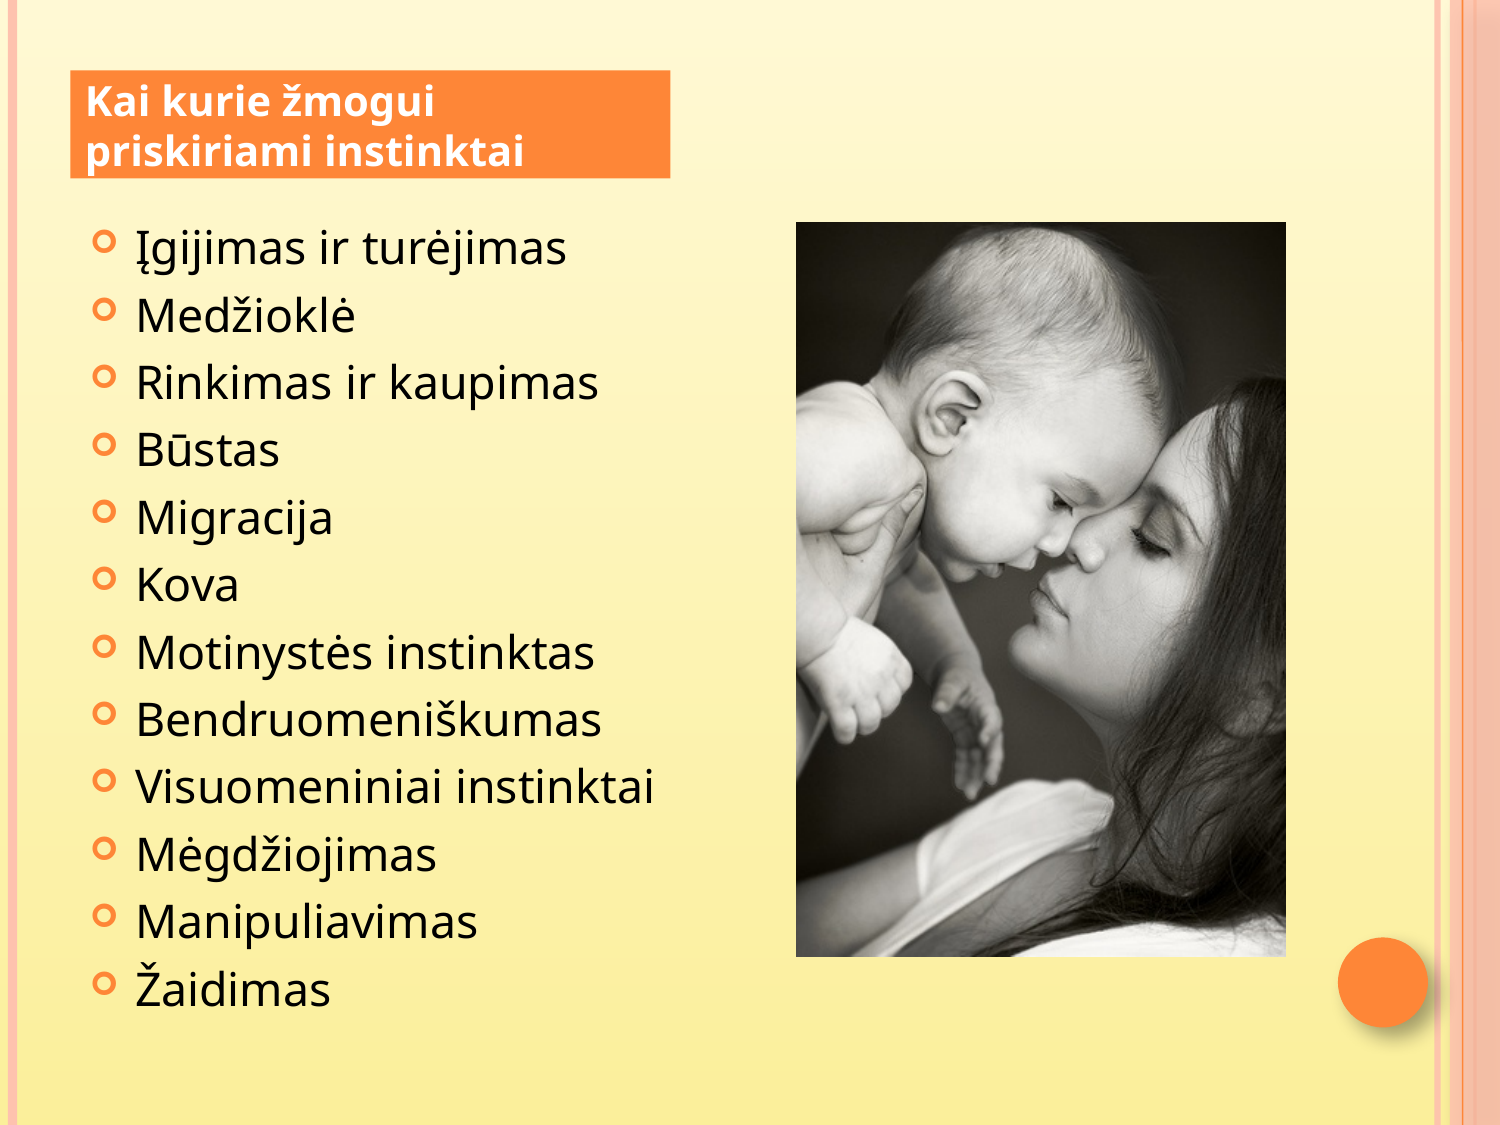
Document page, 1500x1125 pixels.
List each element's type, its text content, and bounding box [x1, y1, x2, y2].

list Kai kurie žmogui priskiriami instinktai [70, 70, 671, 179]
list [796, 222, 1286, 957]
list Įgijimas ir turėjimas Medžioklė Rinkimas ir kaupimas Būstas Migracija Kova Motinystės instinktas Bendruomeniškumas Visuomeniniai instinktai Mėgdžiojimas Manipuliavimas Žaidimas [75, 210, 675, 1025]
